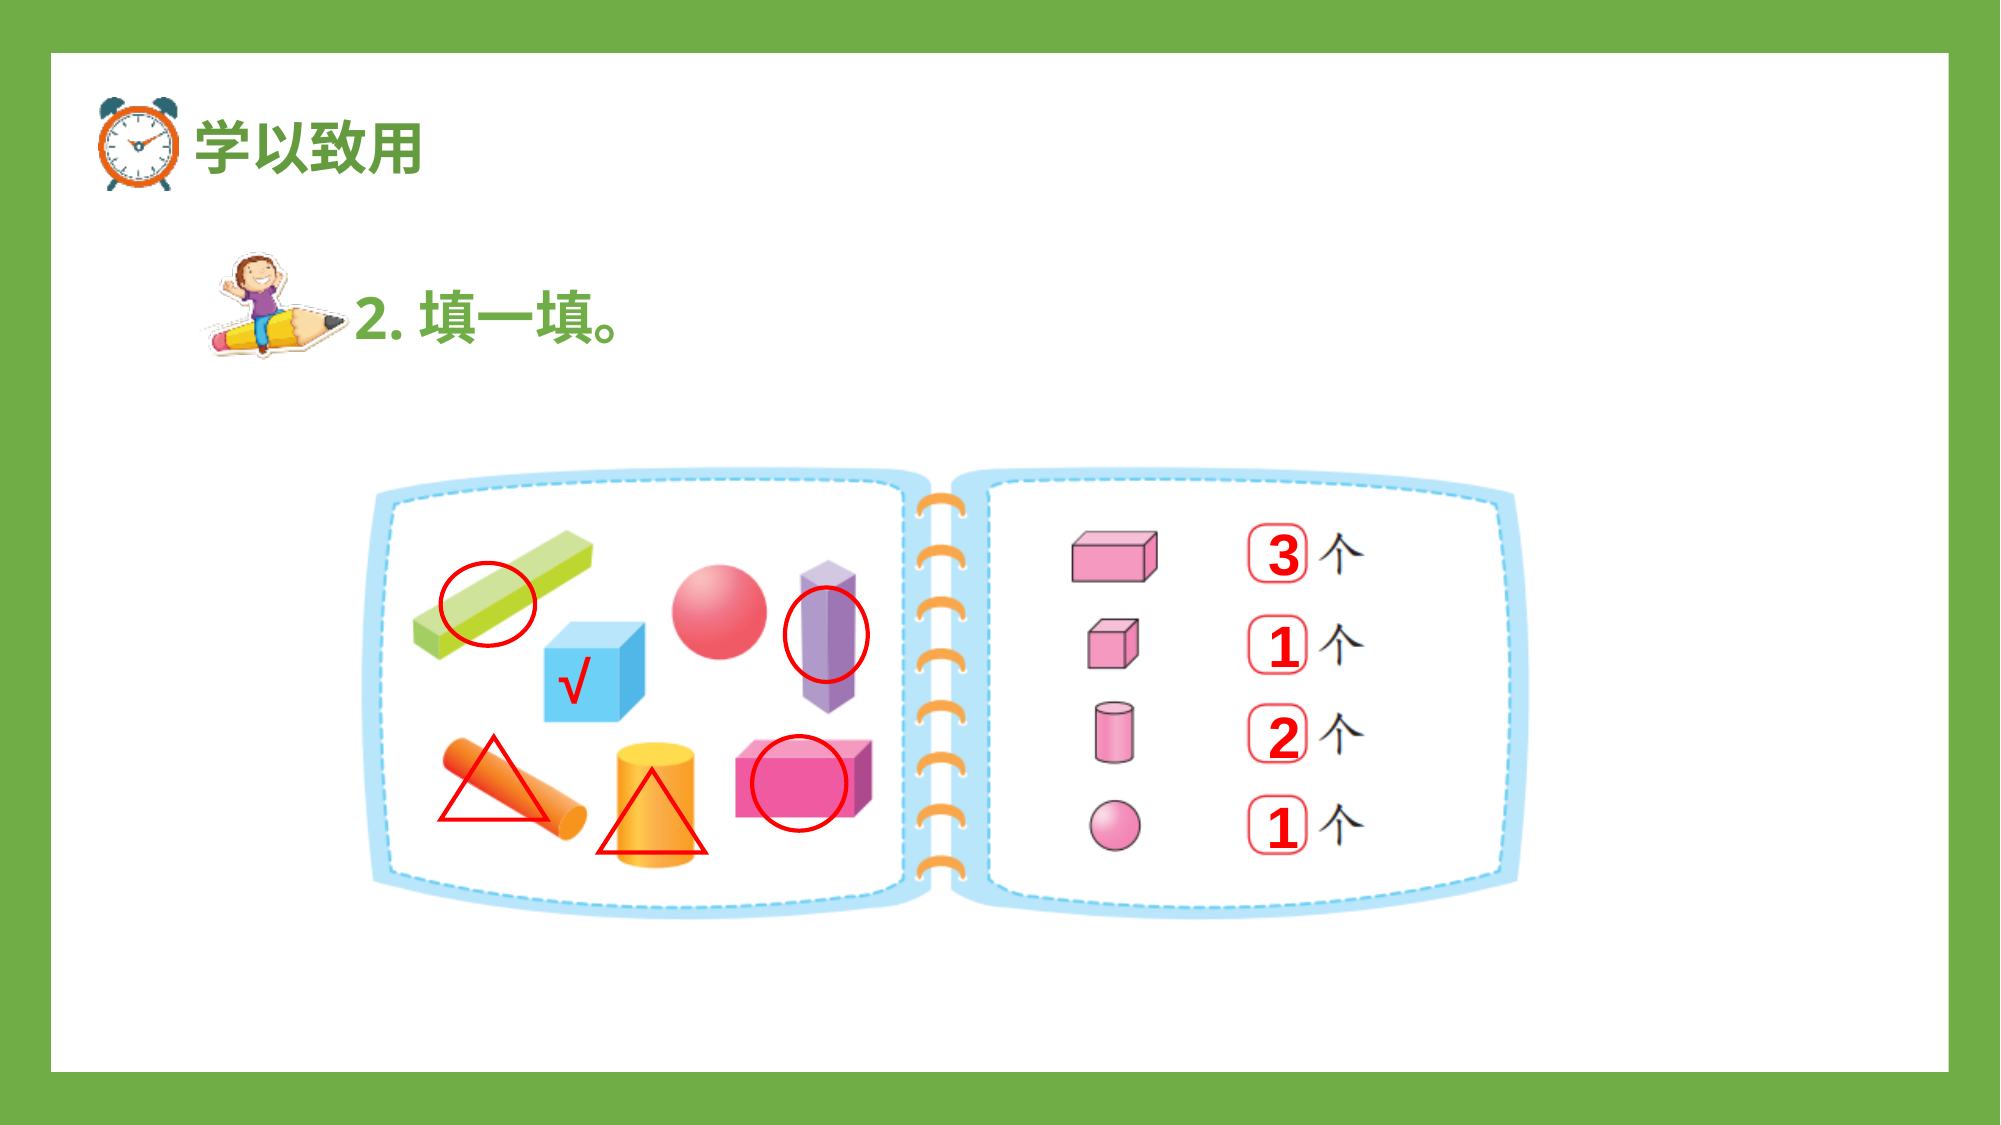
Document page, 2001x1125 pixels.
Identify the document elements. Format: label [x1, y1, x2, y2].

picture [340, 445, 1549, 943]
text_box [97, 97, 554, 191]
text_box [178, 239, 1478, 394]
